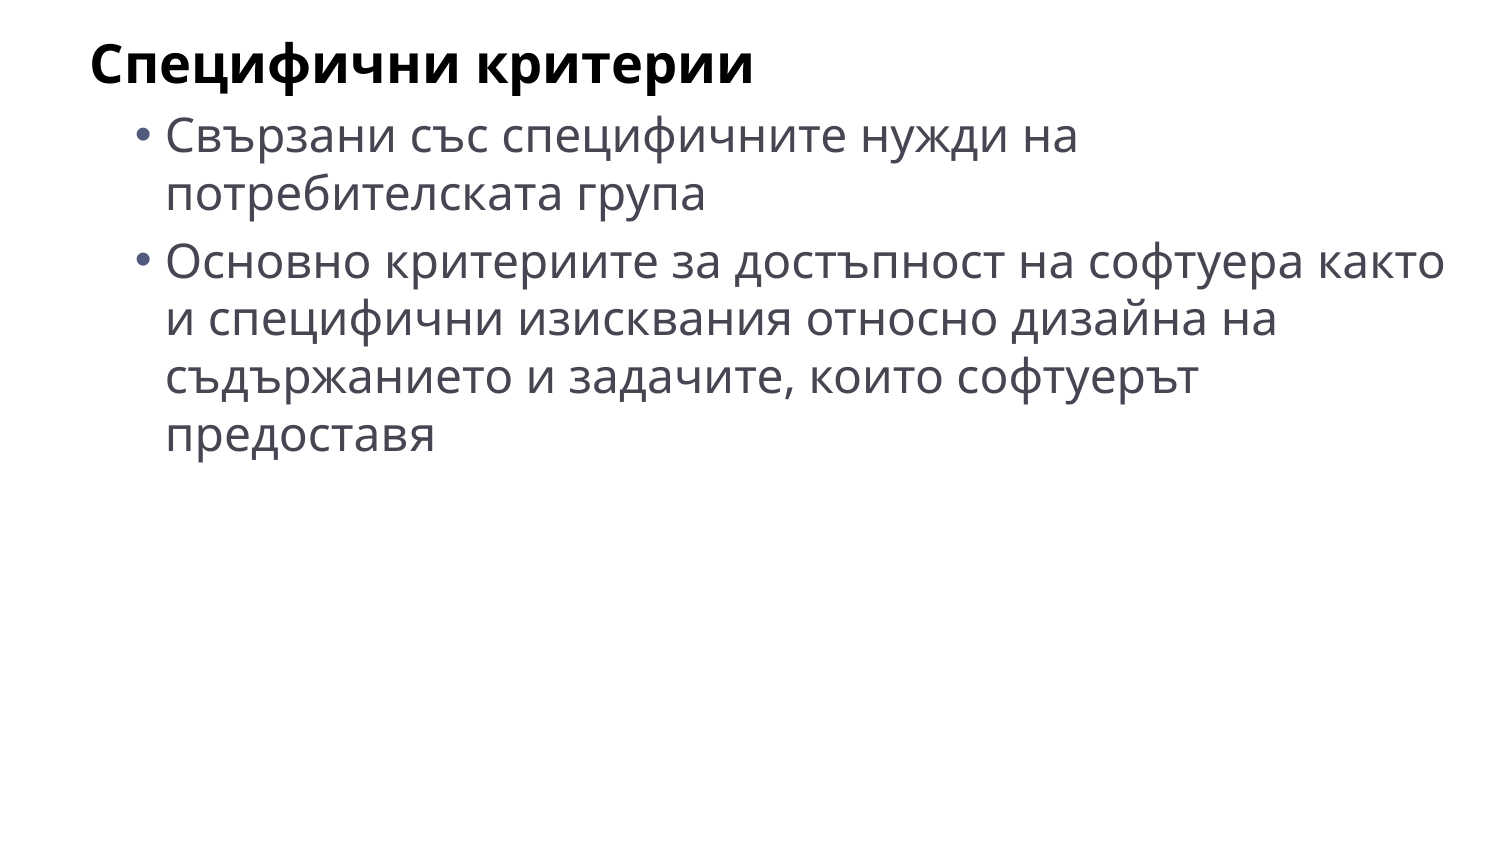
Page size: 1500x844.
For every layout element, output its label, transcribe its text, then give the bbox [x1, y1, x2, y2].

list Специфични критерии Свързани със специфичните нужди на потребителската група Основно критериите за достъпност на софтуера както и специфични изисквания относно дизайна на съдържанието и задачите, които софтуерът предоставя [75, 21, 1475, 835]
